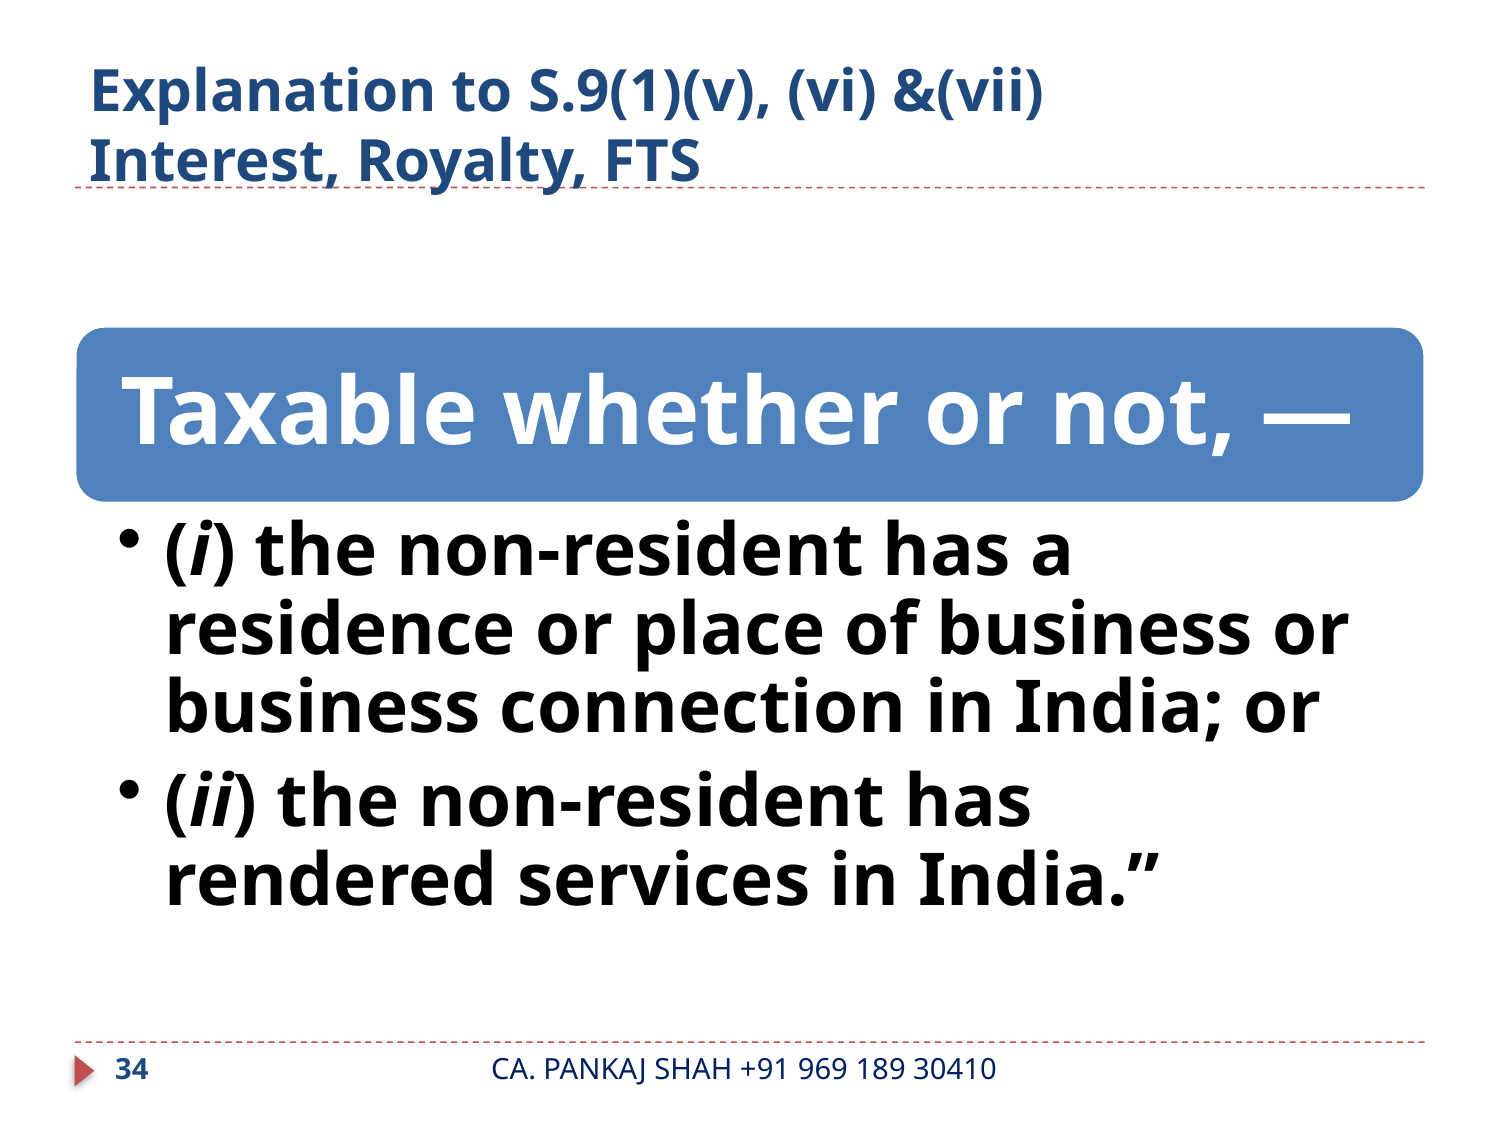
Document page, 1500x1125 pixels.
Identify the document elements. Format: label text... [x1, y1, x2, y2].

text_box CA. PANKAJ SHAH +91 969 189 30410 [210, 1050, 1278, 1093]
slide_number 34 [100, 1050, 426, 1103]
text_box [74, 227, 1426, 1038]
title Explanation to S.9(1)(v), (vi) &(vii) Interest, Royalty, FTS [75, 37, 1425, 200]
